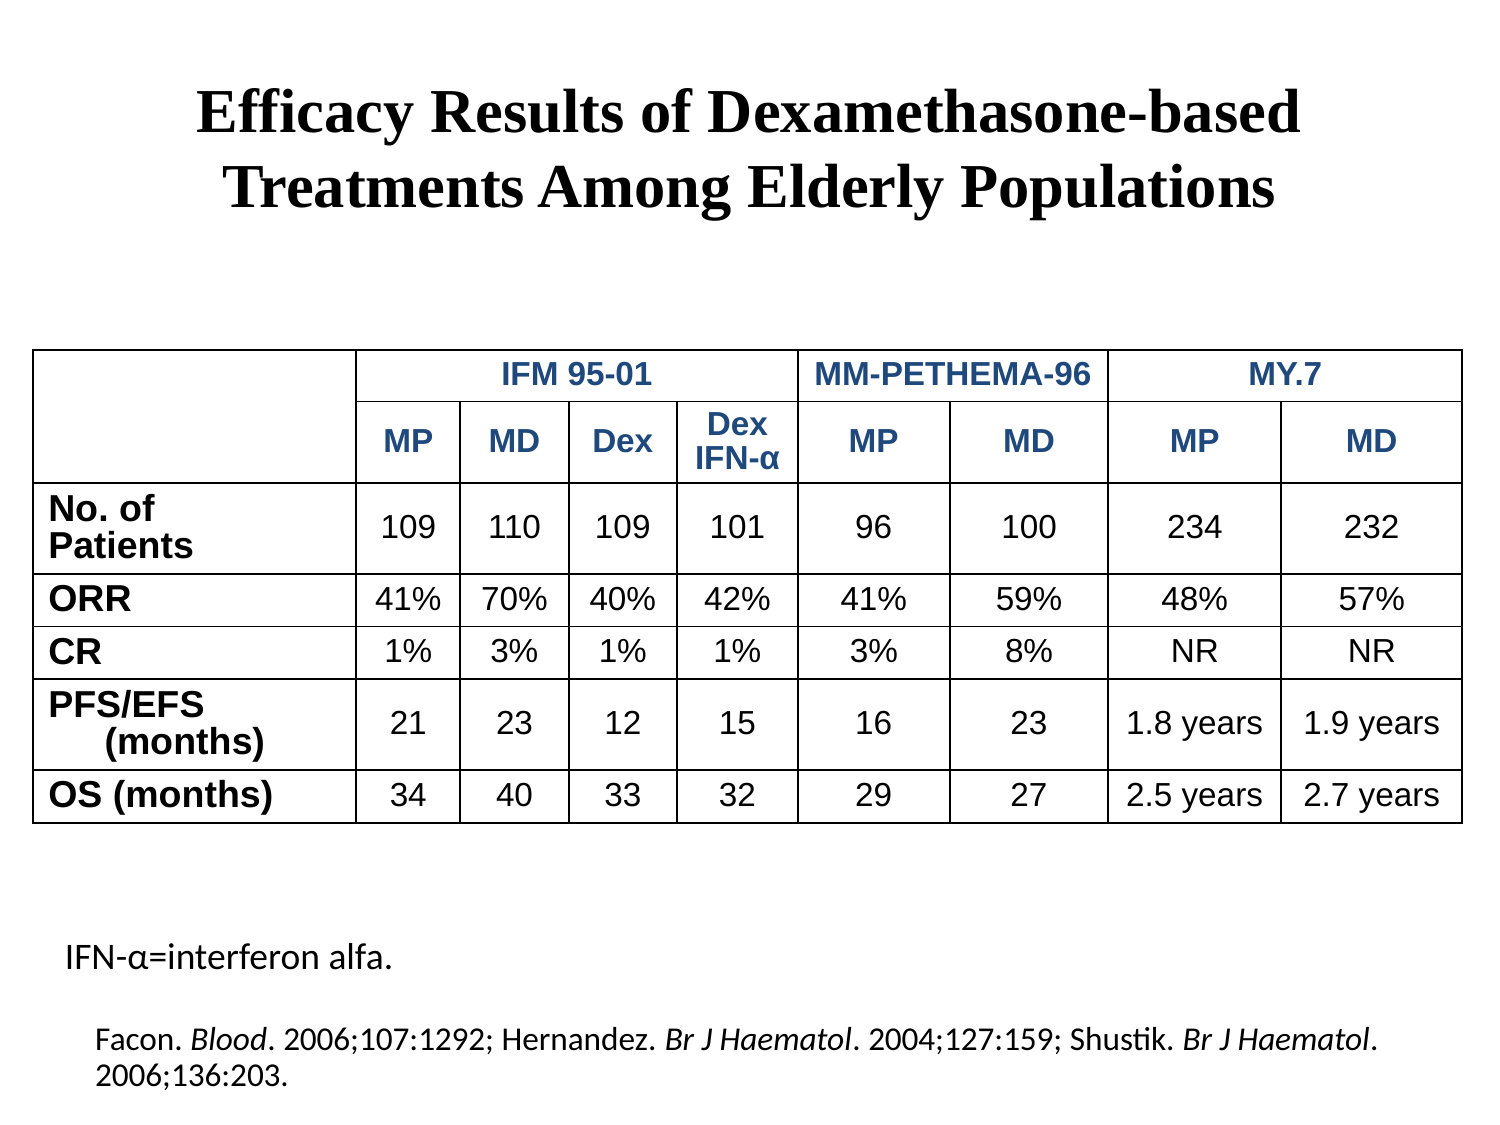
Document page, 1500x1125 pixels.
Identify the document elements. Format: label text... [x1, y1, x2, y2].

text_box IFN-α=interferon alfa. [49, 924, 875, 985]
table_cell 40 [461, 771, 568, 822]
table_cell NR [1109, 627, 1280, 678]
table_cell 23 [461, 680, 568, 769]
table_cell MD [461, 402, 568, 482]
table_cell MP [357, 402, 459, 482]
table_cell 1% [357, 627, 459, 678]
table_cell 15 [678, 680, 797, 769]
table_cell 40% [570, 575, 676, 626]
table_cell 16 [799, 680, 949, 769]
table_cell MP [799, 402, 949, 482]
table_header [34, 351, 355, 482]
table_cell MD [951, 402, 1107, 482]
table_cell 21 [357, 680, 459, 769]
table_header MM-PETHEMA-96 [799, 351, 1107, 401]
table_cell 96 [799, 484, 949, 573]
table_cell 232 [1282, 484, 1461, 573]
table_cell MD [1282, 402, 1461, 482]
table_cell 34 [357, 771, 459, 822]
table_cell 57% [1282, 575, 1461, 626]
table_cell 41% [799, 575, 949, 626]
table_cell Dex IFN-α [678, 402, 797, 482]
table_cell 27 [951, 771, 1107, 822]
table_cell 29 [799, 771, 949, 822]
table_cell 1.9 years [1282, 680, 1461, 769]
table_cell PFS/EFS (months) [34, 680, 355, 769]
table_cell MP [1109, 402, 1280, 482]
table_cell 2.5 years [1109, 771, 1280, 822]
table_cell 8% [951, 627, 1107, 678]
table_cell 101 [678, 484, 797, 573]
table_cell 1.8 years [1109, 680, 1280, 769]
table_header IFM 95-01 [357, 351, 797, 401]
table_cell 2.7 years [1282, 771, 1461, 822]
table_cell 3% [461, 627, 568, 678]
table_cell 109 [570, 484, 676, 573]
table_cell 23 [951, 680, 1107, 769]
table_cell 70% [461, 575, 568, 626]
list Efficacy Results of Dexamethasone-based Treatments Among Elderly Populations [0, 62, 1500, 250]
table_cell Dex [570, 402, 676, 482]
table_cell 41% [357, 575, 459, 626]
table_cell 234 [1109, 484, 1280, 573]
table_cell 42% [678, 575, 797, 626]
table_cell 48% [1109, 575, 1280, 626]
table_cell 59% [951, 575, 1107, 626]
table_cell 3% [799, 627, 949, 678]
table_cell 33 [570, 771, 676, 822]
table_cell 32 [678, 771, 797, 822]
table_cell No. of Patients [34, 484, 355, 573]
table_cell 1% [570, 627, 676, 678]
table_cell 12 [570, 680, 676, 769]
table_cell OS (months) [34, 771, 355, 822]
table_cell 110 [461, 484, 568, 573]
table_cell CR [34, 627, 355, 678]
table_cell 109 [357, 484, 459, 573]
table_cell ORR [34, 575, 355, 626]
text_box Facon. Blood. 2006;107:1292; Hernandez. Br J Haematol. 2004;127:159; Shustik. Br J Haematol. 2006;136:203. [80, 1013, 1406, 1101]
table_cell 100 [951, 484, 1107, 573]
table_cell 1% [678, 627, 797, 678]
table_header MY.7 [1109, 351, 1461, 401]
table_cell NR [1282, 627, 1461, 678]
